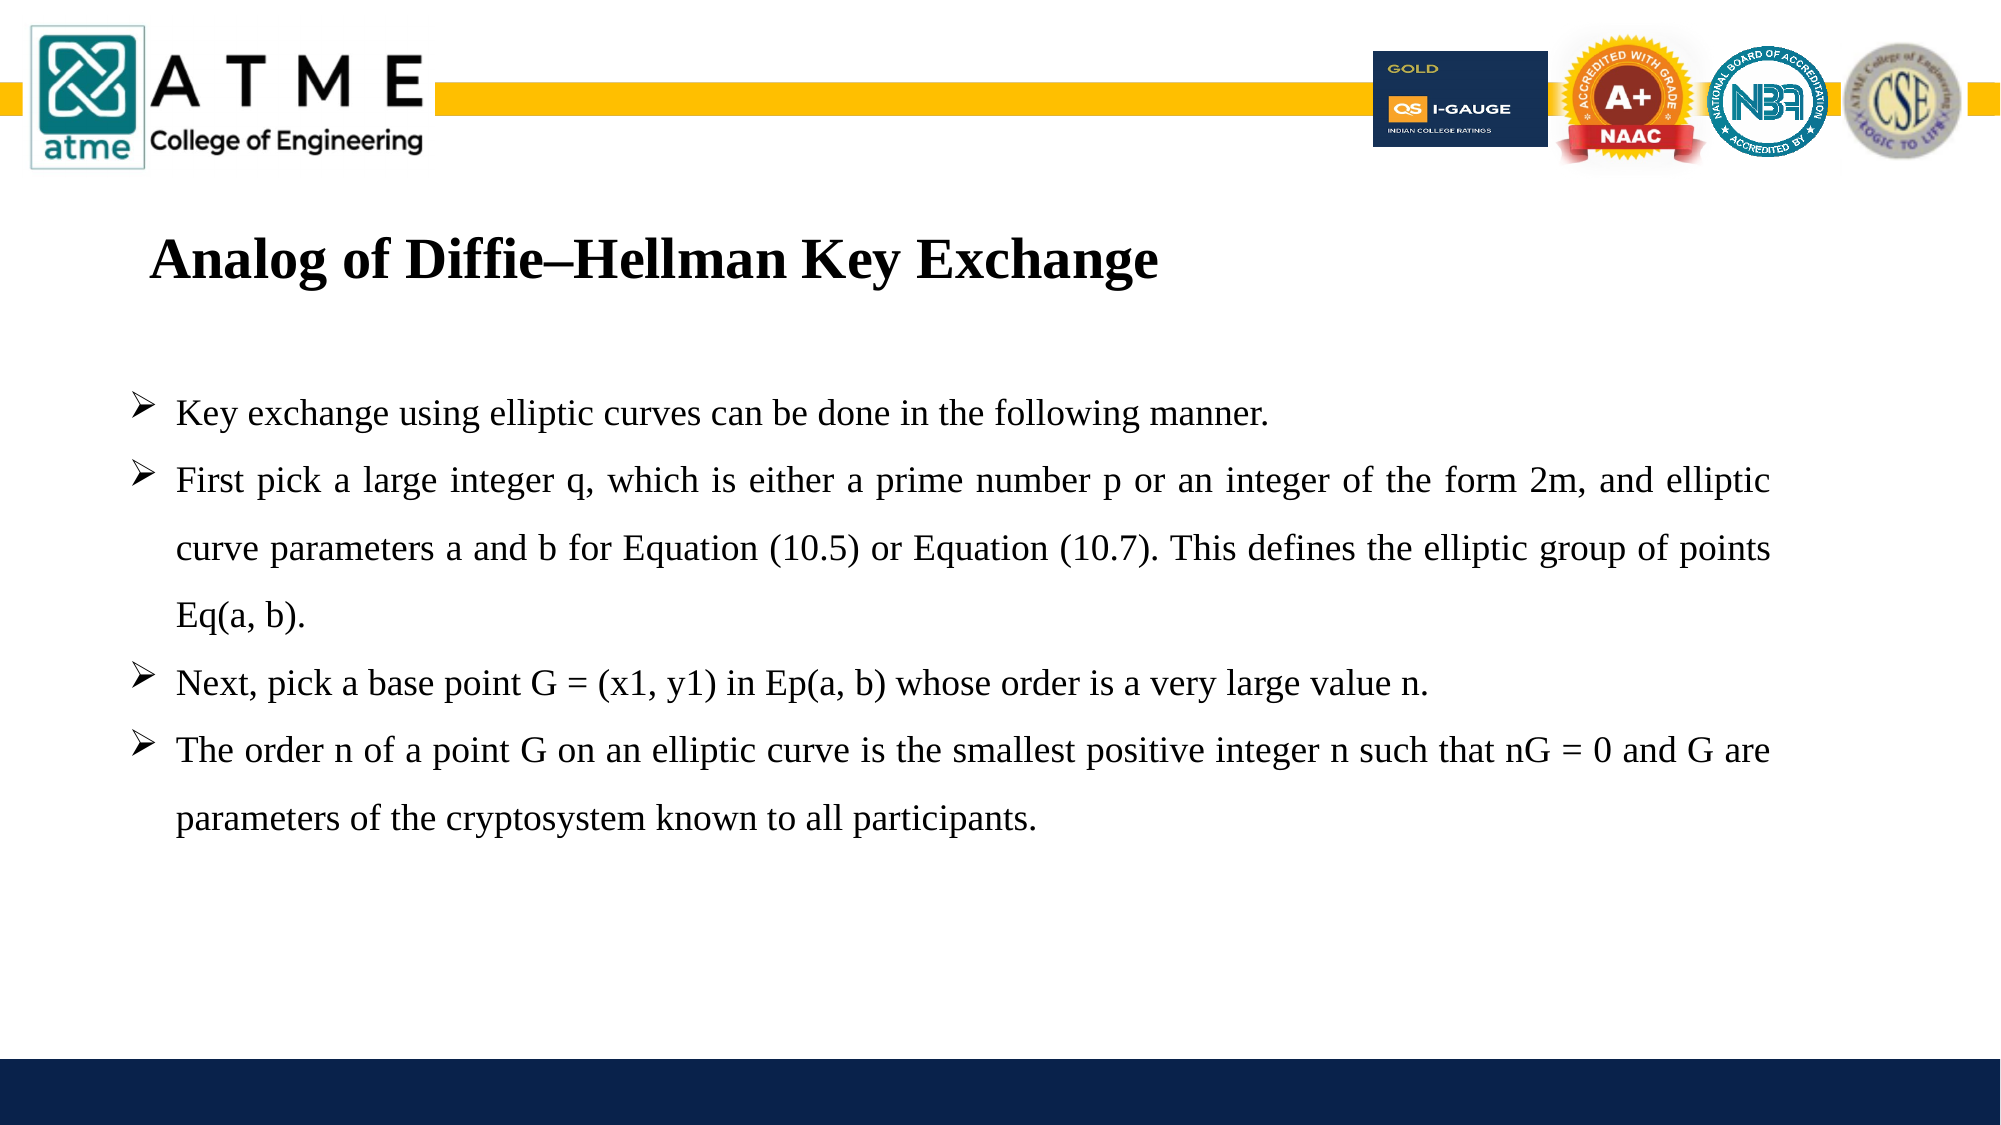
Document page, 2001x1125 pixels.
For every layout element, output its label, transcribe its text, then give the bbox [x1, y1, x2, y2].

picture [1840, 26, 1968, 176]
picture [22, 15, 435, 178]
picture [1373, 20, 1828, 180]
picture [0, 1059, 2001, 1125]
text_box Key exchange using elliptic curves can be done in the following manner. First pick a large integer q, which is either a prime number p or an integer of the form 2m, and elliptic curve parameters a and b for Equation (10.5) or Equation (10.7). This defines the elliptic group of points Eq(a, b). Next, pick a base point G = (x1, y1) in Ep(a, b) whose order is a very large value n. The order n of a point G on an elliptic curve is the smallest positive integer n such that nG = 0 and G are parameters of the cryptosystem known to all participants. [114, 357, 1789, 845]
text_box Analog of Diffie–Hellman Key Exchange [134, 212, 1368, 297]
